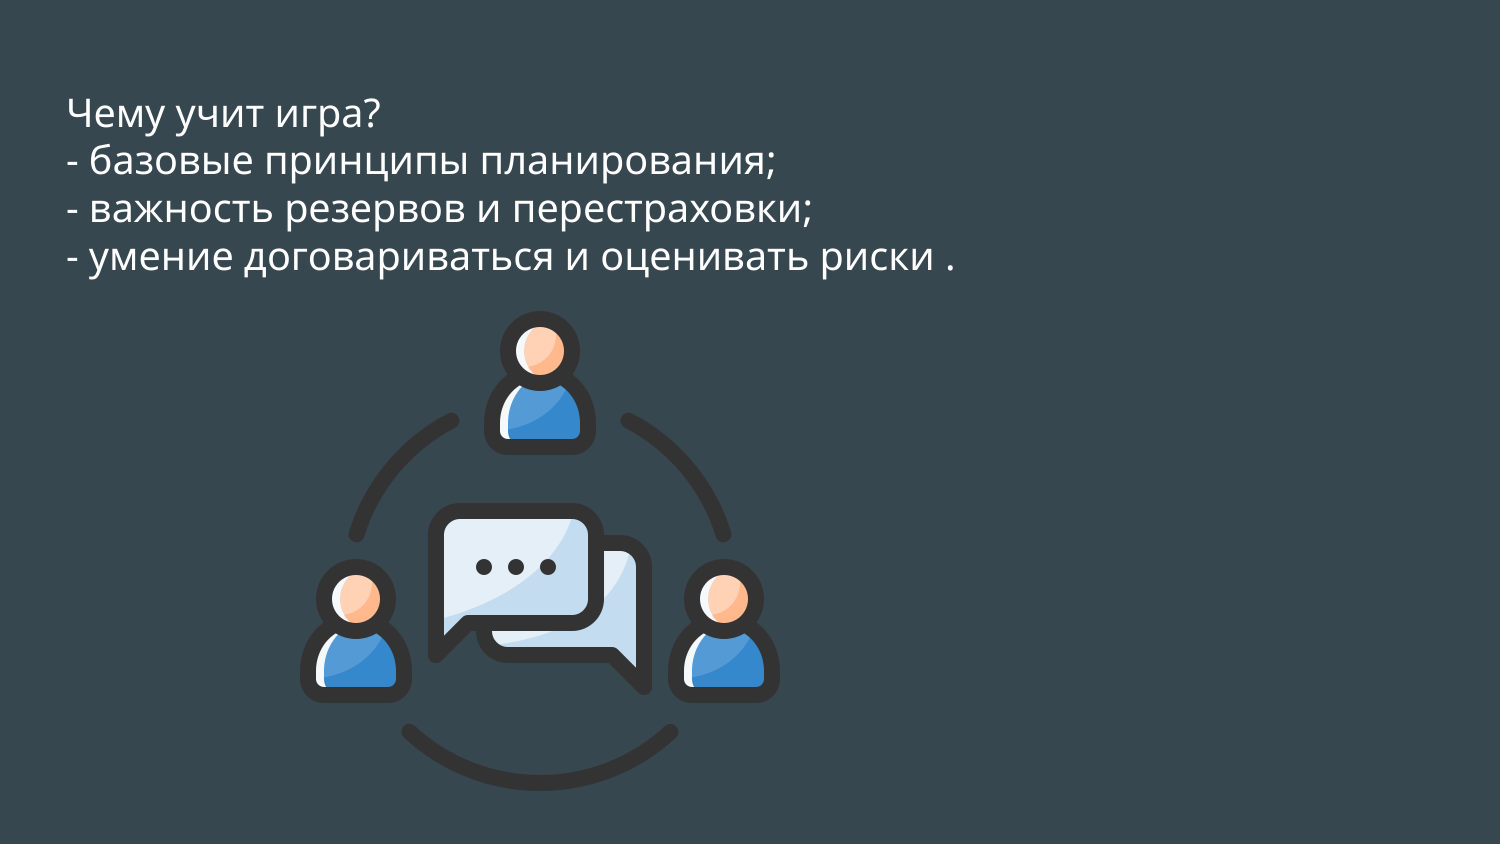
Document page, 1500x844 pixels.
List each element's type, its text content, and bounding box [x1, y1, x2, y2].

picture [284, 294, 796, 807]
text_box Чему учит игра? - базовые принципы планирования; - важность резервов и перестраховки; - умение договариваться и оценивать риски . [51, 72, 1010, 293]
